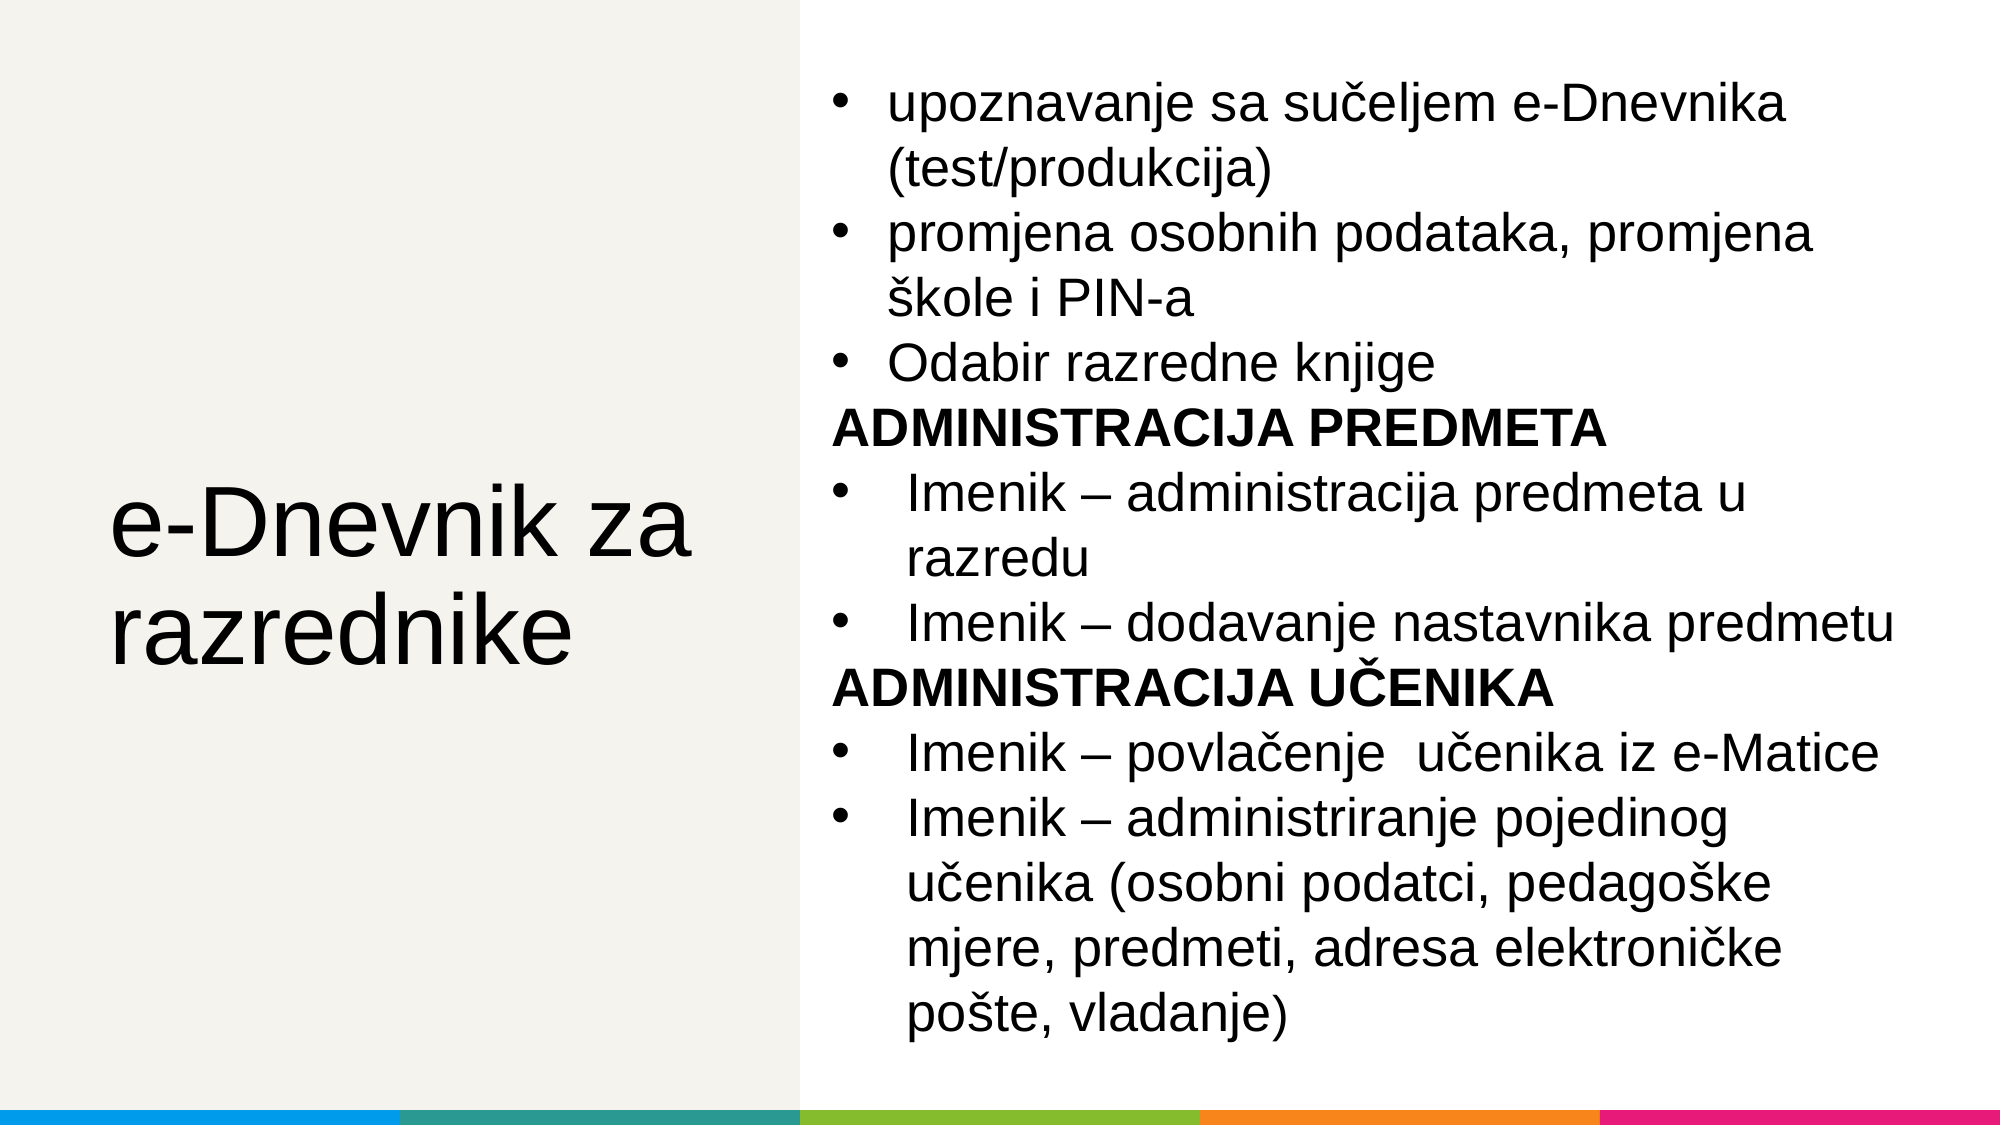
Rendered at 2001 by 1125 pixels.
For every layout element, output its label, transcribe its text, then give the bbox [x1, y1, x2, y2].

title e-Dnevnik za razrednike [94, 431, 740, 694]
text_box upoznavanje sa sučeljem e-Dnevnika (test/produkcija) promjena osobnih podataka, promjena škole i PIN-a Odabir razredne knjige ADMINISTRACIJA PREDMETA Imenik – administracija predmeta u razredu Imenik – dodavanje nastavnika predmetu ADMINISTRACIJA UČENIKA Imenik – povlačenje učenika iz e-Matice Imenik – administriranje pojedinog učenika (osobni podatci, pedagoške mjere, predmeti, adresa elektroničke pošte, vladanje) [816, 60, 1940, 1120]
